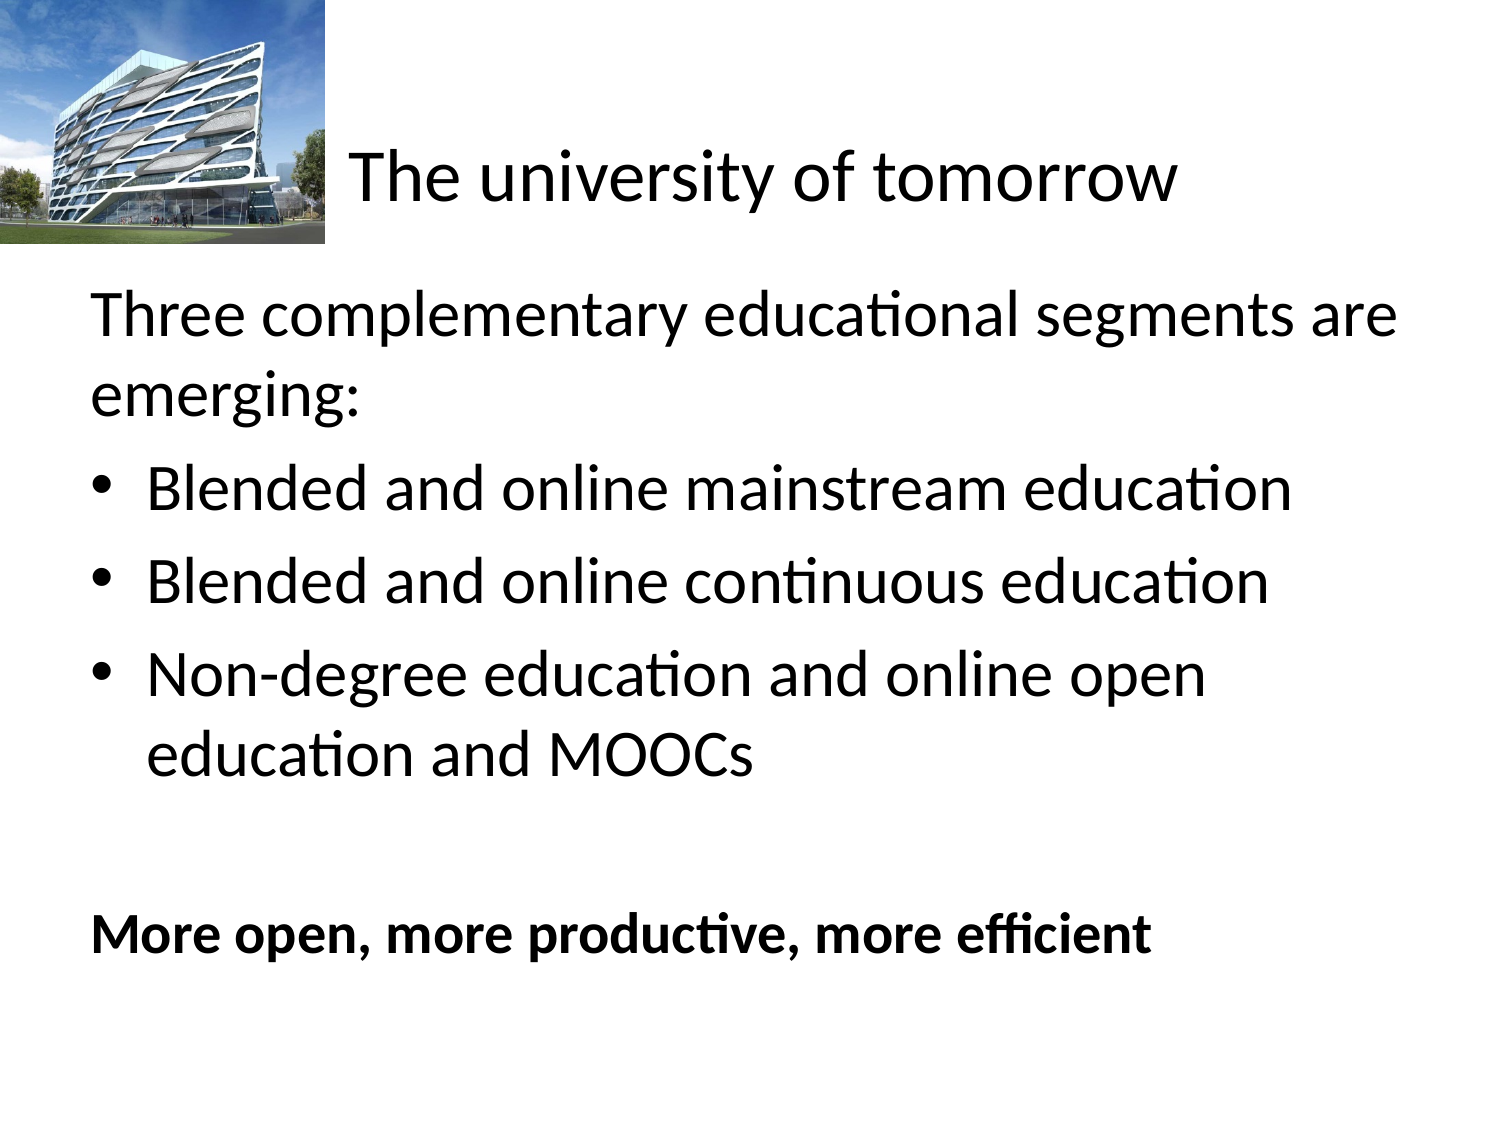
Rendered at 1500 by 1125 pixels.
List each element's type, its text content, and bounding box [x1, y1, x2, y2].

picture [0, 0, 325, 244]
title The university of tomorrow [89, 78, 1440, 266]
list Three complementary educational segments are emerging: Blended and online mainstream education Blended and online continuous education Non-degree education and online open education and MOOCs More open, more productive, more efficient [75, 262, 1425, 1005]
